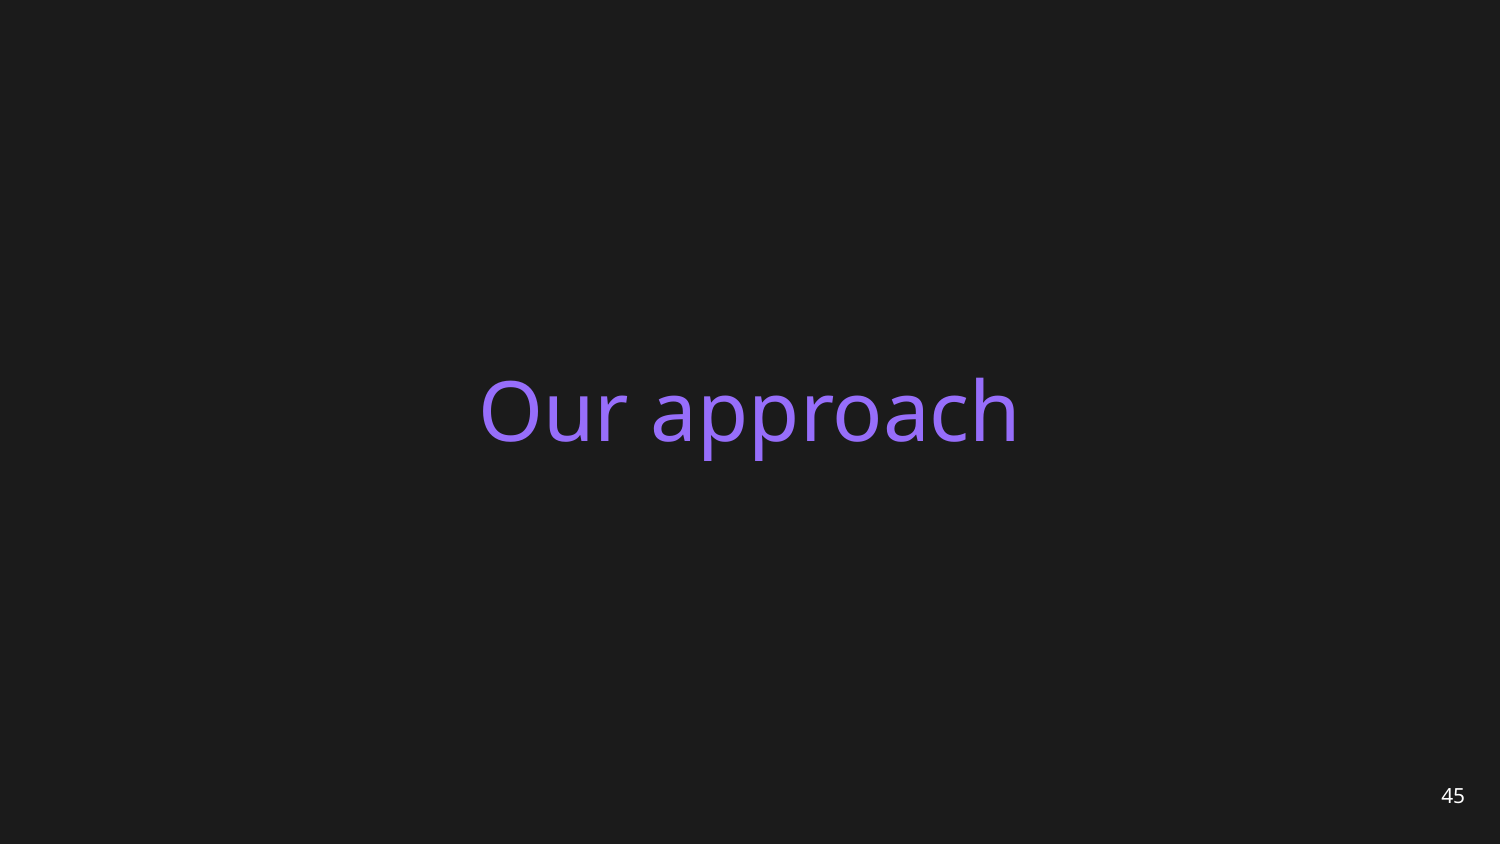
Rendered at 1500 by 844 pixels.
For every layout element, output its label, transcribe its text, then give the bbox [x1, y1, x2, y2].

slide_number 45 [1389, 764, 1480, 830]
title Our approach [51, 72, 1449, 753]
